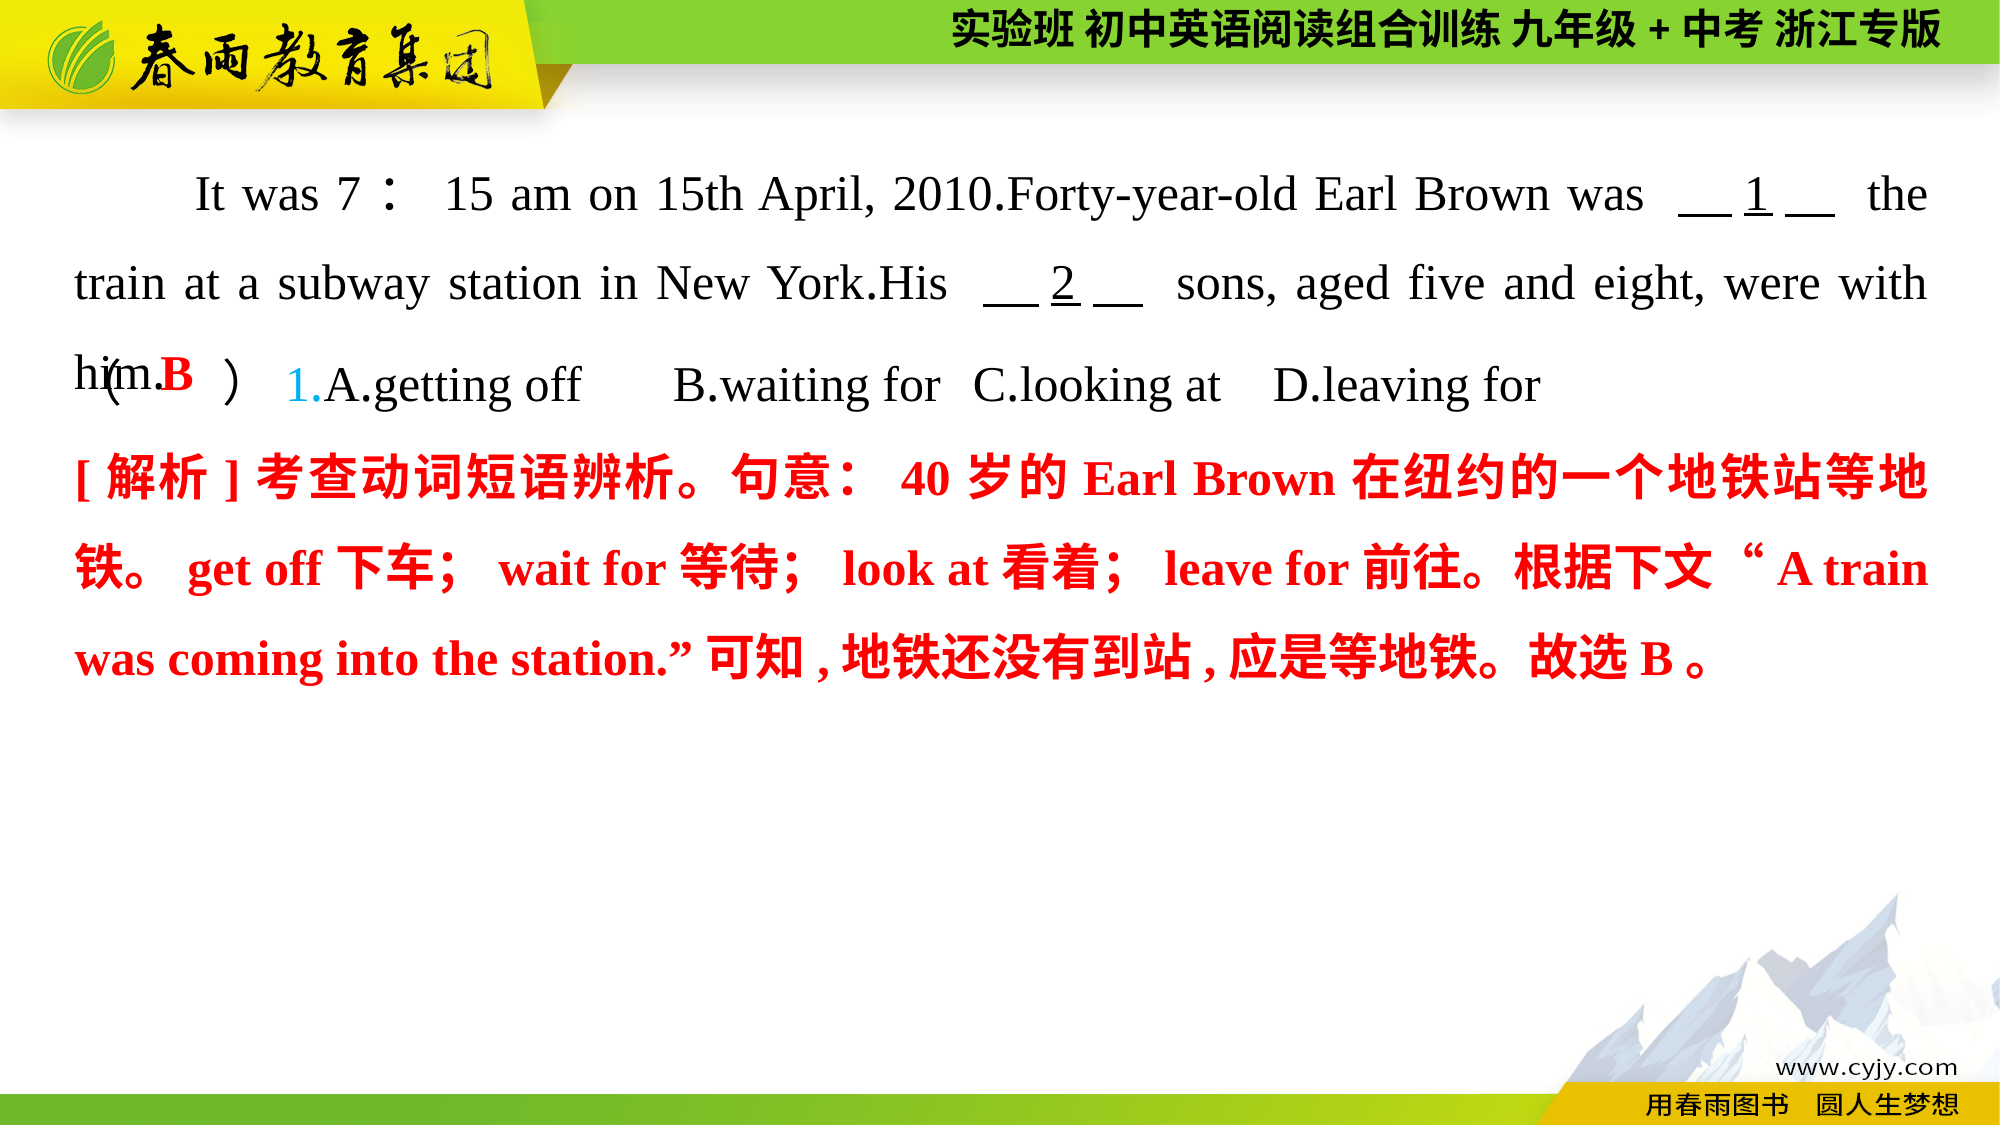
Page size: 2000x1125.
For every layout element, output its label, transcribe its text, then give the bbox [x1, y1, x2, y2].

text_box B [145, 333, 209, 409]
list It was 7：15 am on 15th April, 2010.Forty-year-old Earl Brown was 1 the train at a subway station in New York.His 2 sons, aged five and eight, were with him. [59, 122, 1944, 308]
picture [0, 0, 2000, 1125]
text_box [解析]考查动词短语辨析。句意：40岁的Earl Brown在纽约的一个地铁站等地铁。get off下车；wait for等待；look at看着；leave for前往。根据下文“A train was coming into the station.”可知,地铁还没有到站,应是等地铁。故选B。 [59, 408, 1944, 694]
text_box （ ）1.A.getting off B.waiting for C.looking at D.leaving for [57, 314, 1943, 420]
